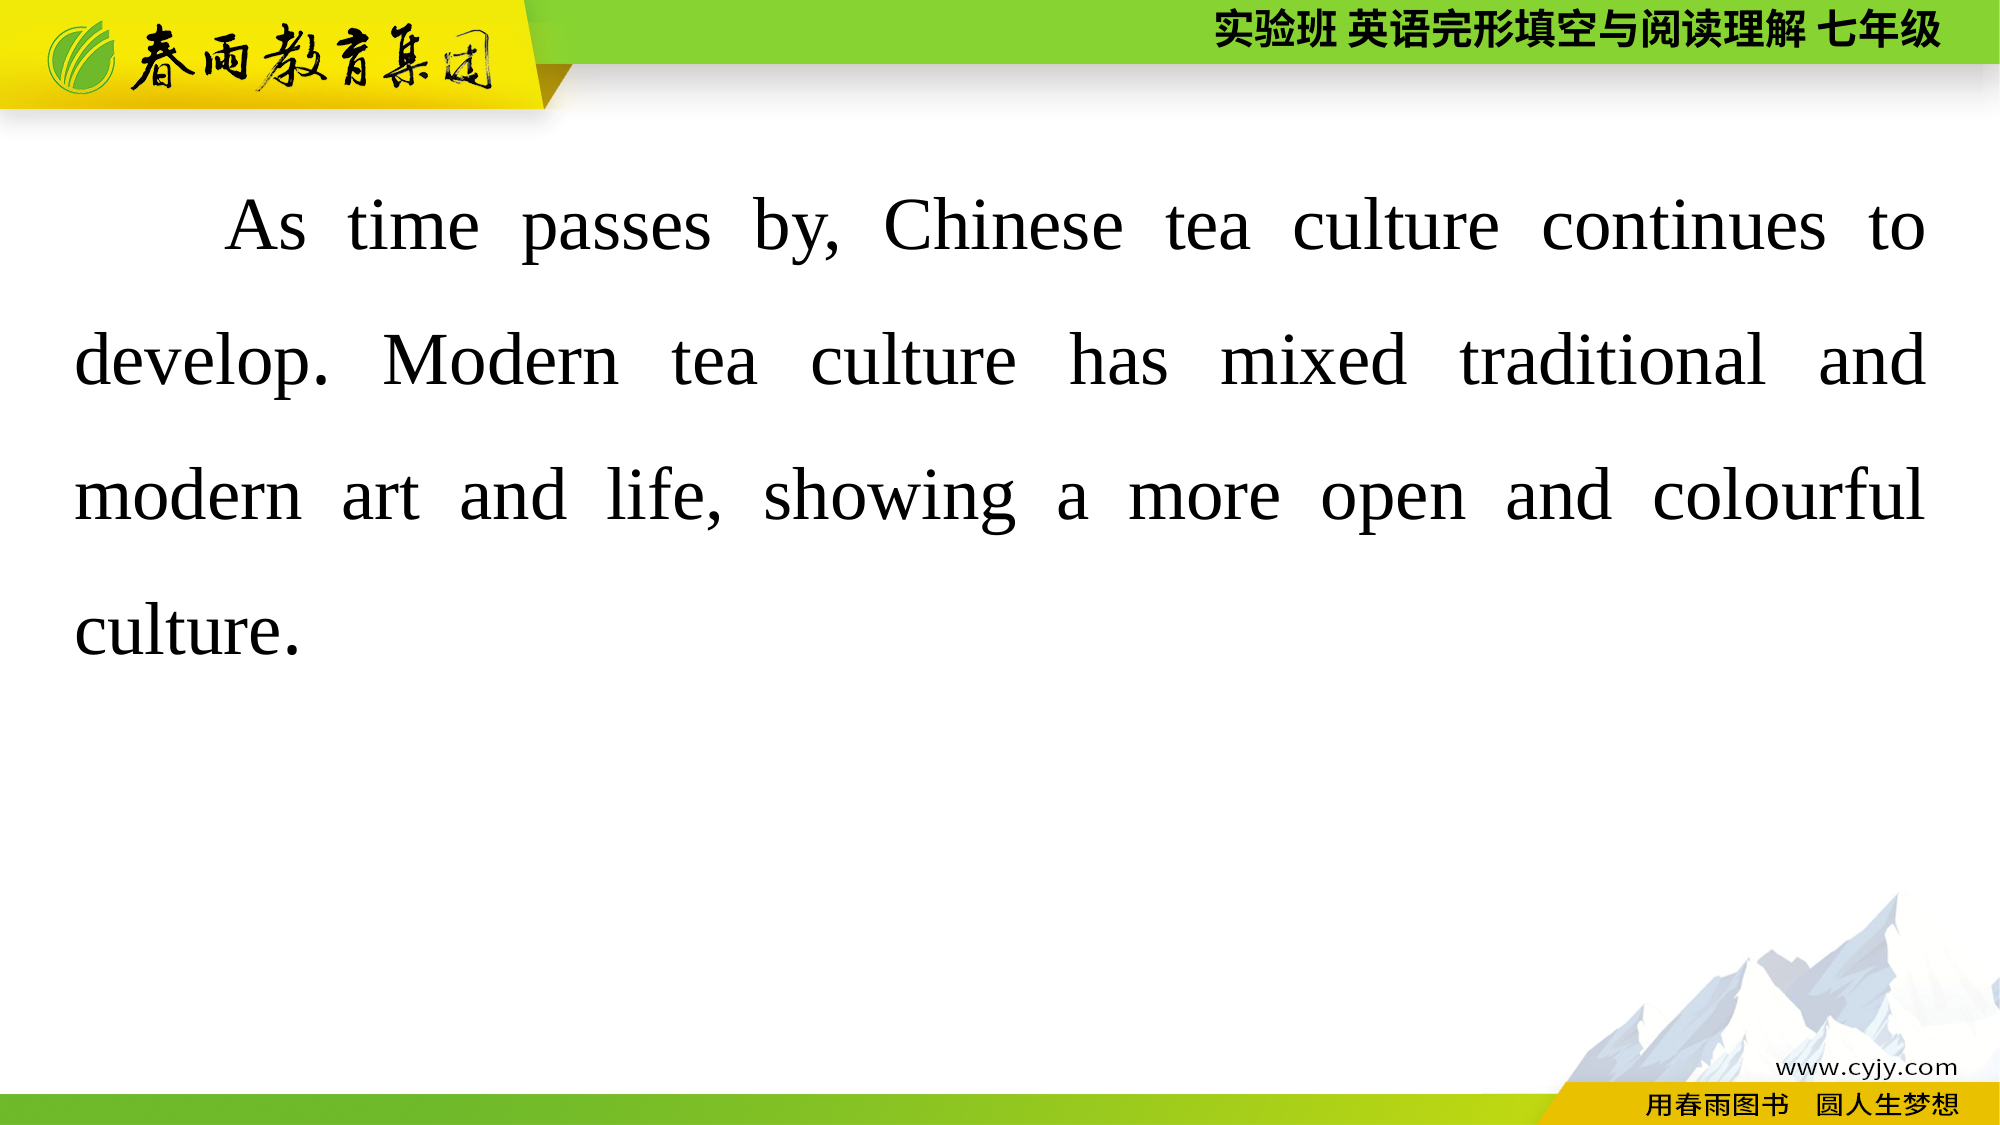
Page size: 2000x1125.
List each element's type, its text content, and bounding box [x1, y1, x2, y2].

list As time passes by, Chinese tea culture continues to develop. Modern tea culture has mixed traditional and modern art and life, showing a more open and colourful culture. [59, 122, 1944, 666]
picture [0, 0, 2000, 1125]
